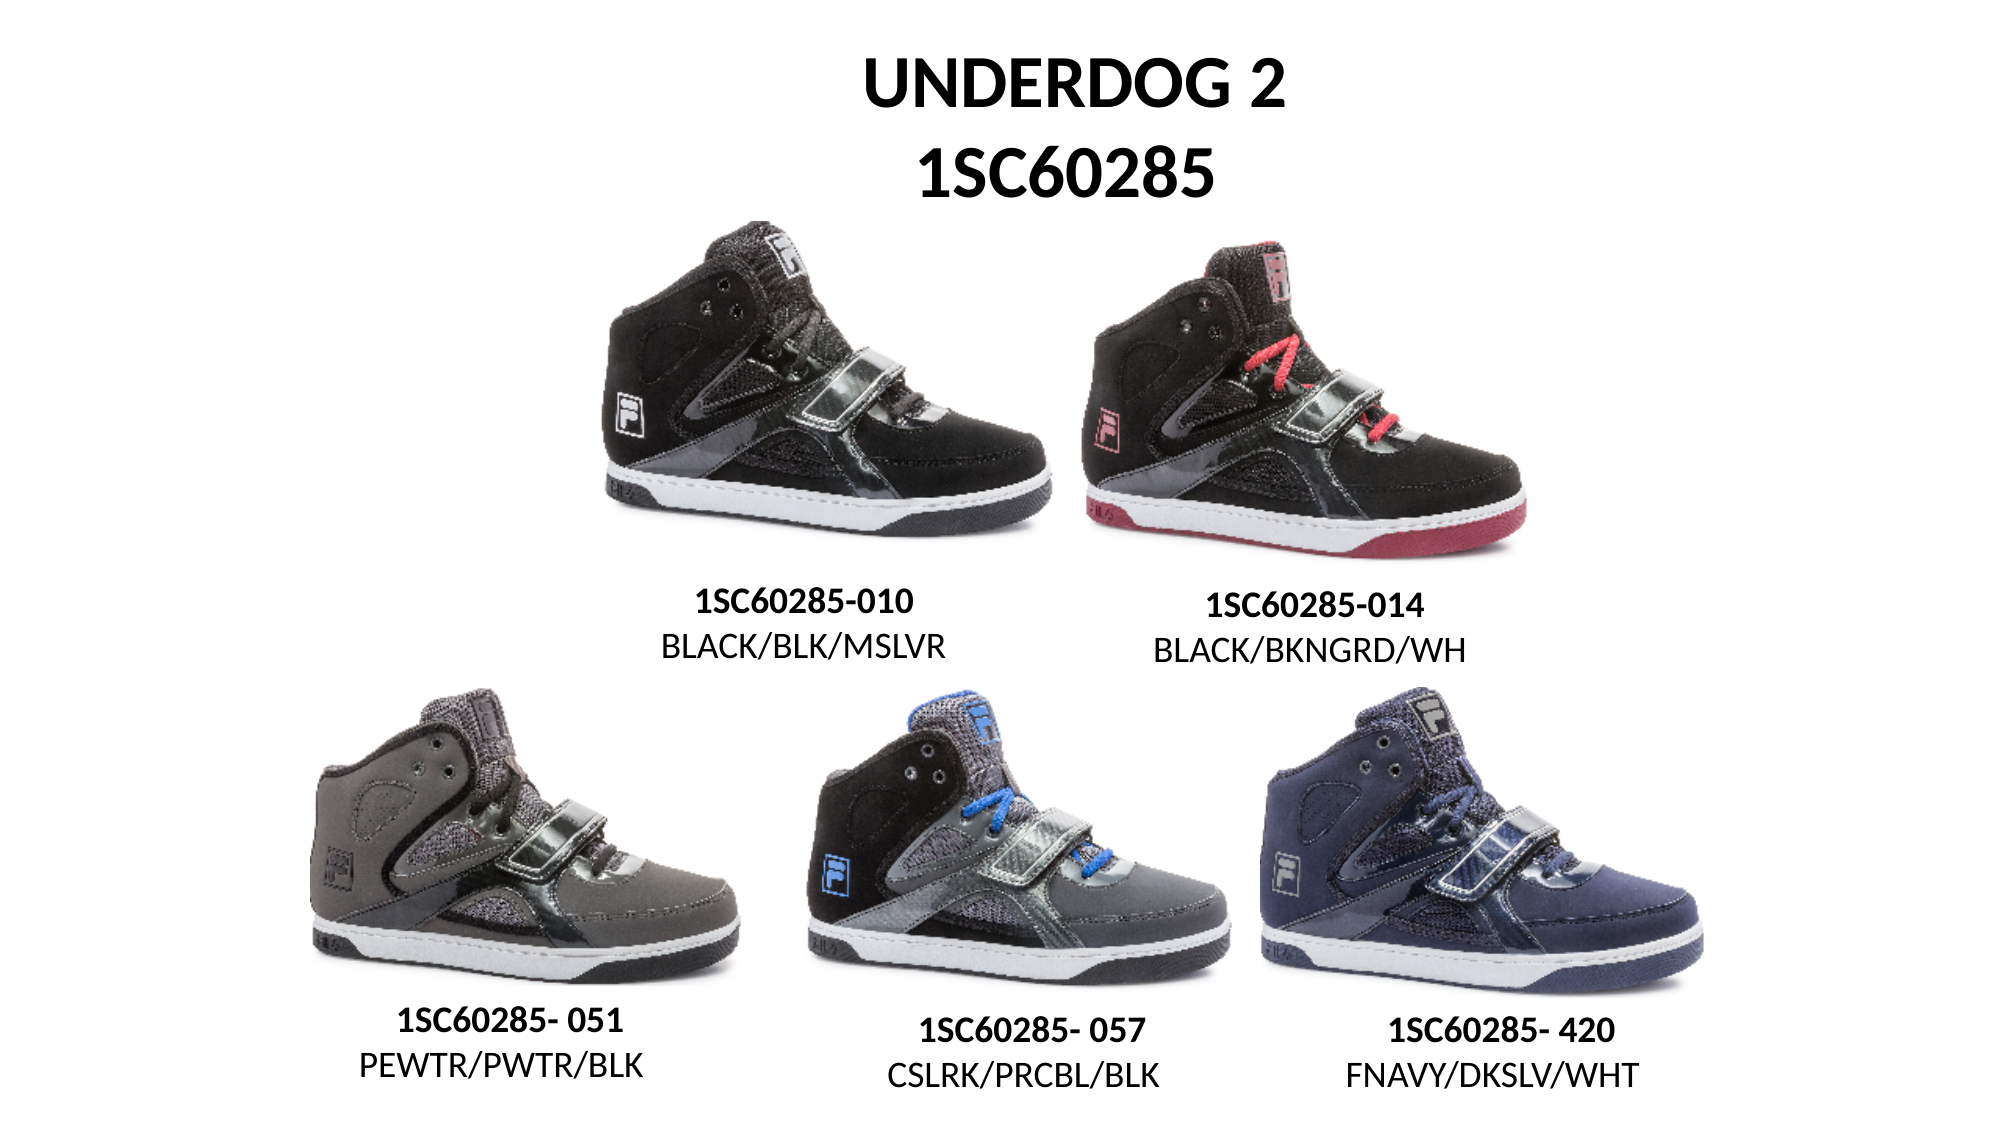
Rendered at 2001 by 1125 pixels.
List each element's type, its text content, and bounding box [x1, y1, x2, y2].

picture [1260, 687, 1707, 998]
picture [1071, 235, 1533, 565]
text_box 1SC60285- 057 CSLRK/PRCBL/BLK [869, 997, 1195, 1103]
picture [798, 684, 1235, 992]
picture [588, 221, 1054, 542]
text_box 1SC60285-014 BLACK/BKNGRD/WH [1138, 572, 1491, 678]
text_box UNDERDOG 2 1SC60285 [762, 24, 1388, 220]
text_box 1SC60285-010 BLACK/BLK/MSLVR [646, 568, 970, 674]
picture [310, 684, 744, 986]
text_box 1SC60285- 420 FNAVY/DKSLV/WHT [1330, 998, 1672, 1103]
text_box 1SC60285- 051 PEWTR/PWTR/BLK [344, 987, 676, 1092]
